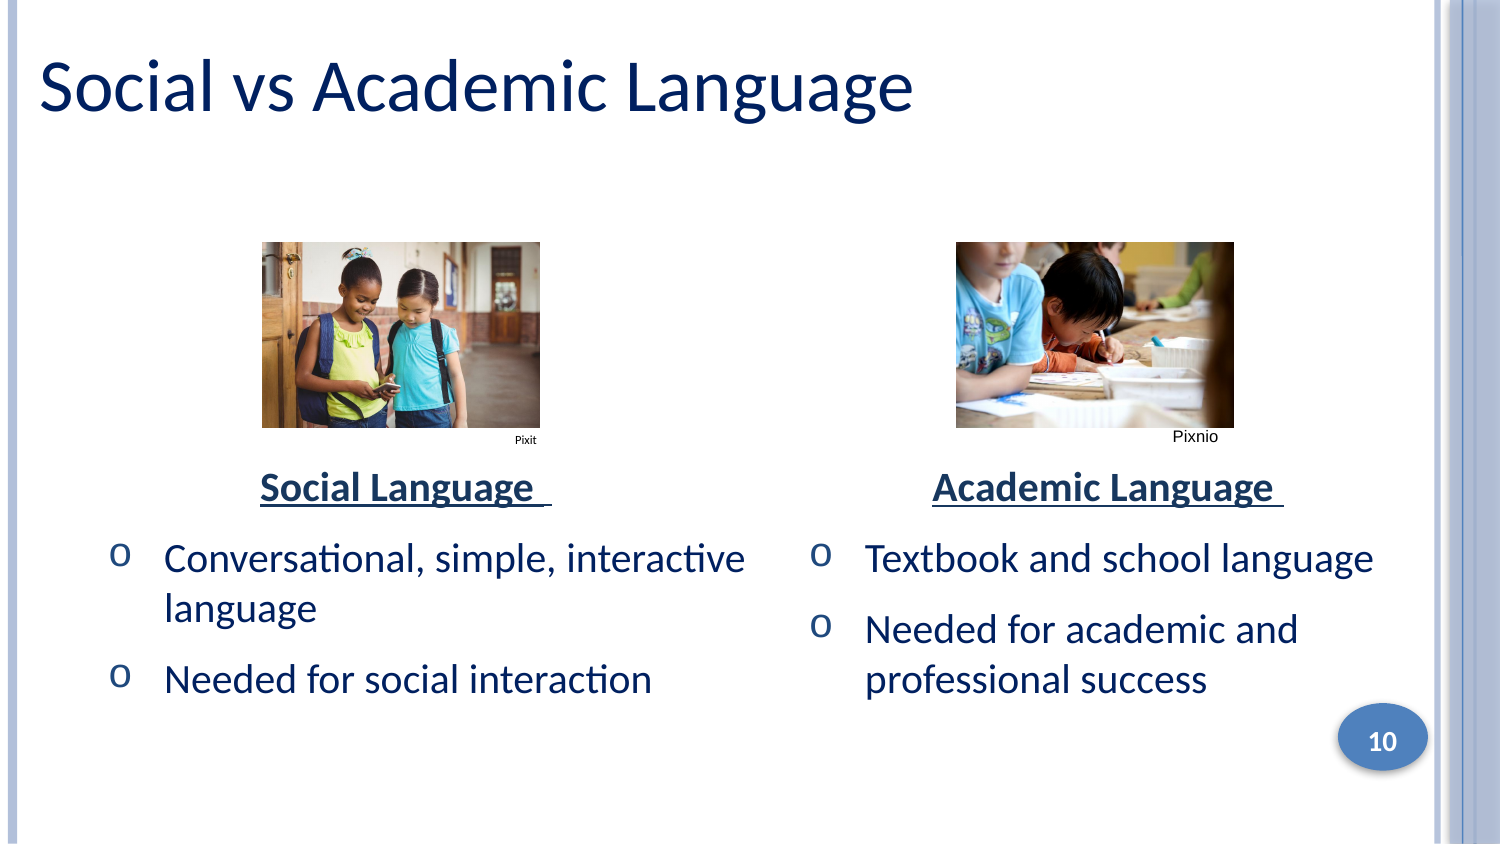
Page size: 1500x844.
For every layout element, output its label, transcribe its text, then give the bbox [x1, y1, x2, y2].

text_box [955, 242, 1235, 455]
text_box Academic Language Textbook and school language Needed for academic and professional success [774, 444, 1468, 831]
text_box Social Language Conversational, simple, interactive language Needed for social interaction [74, 444, 774, 794]
slide_number 10 [1337, 707, 1428, 772]
text_box Social vs Academic Language [24, 31, 1423, 135]
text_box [261, 242, 553, 456]
